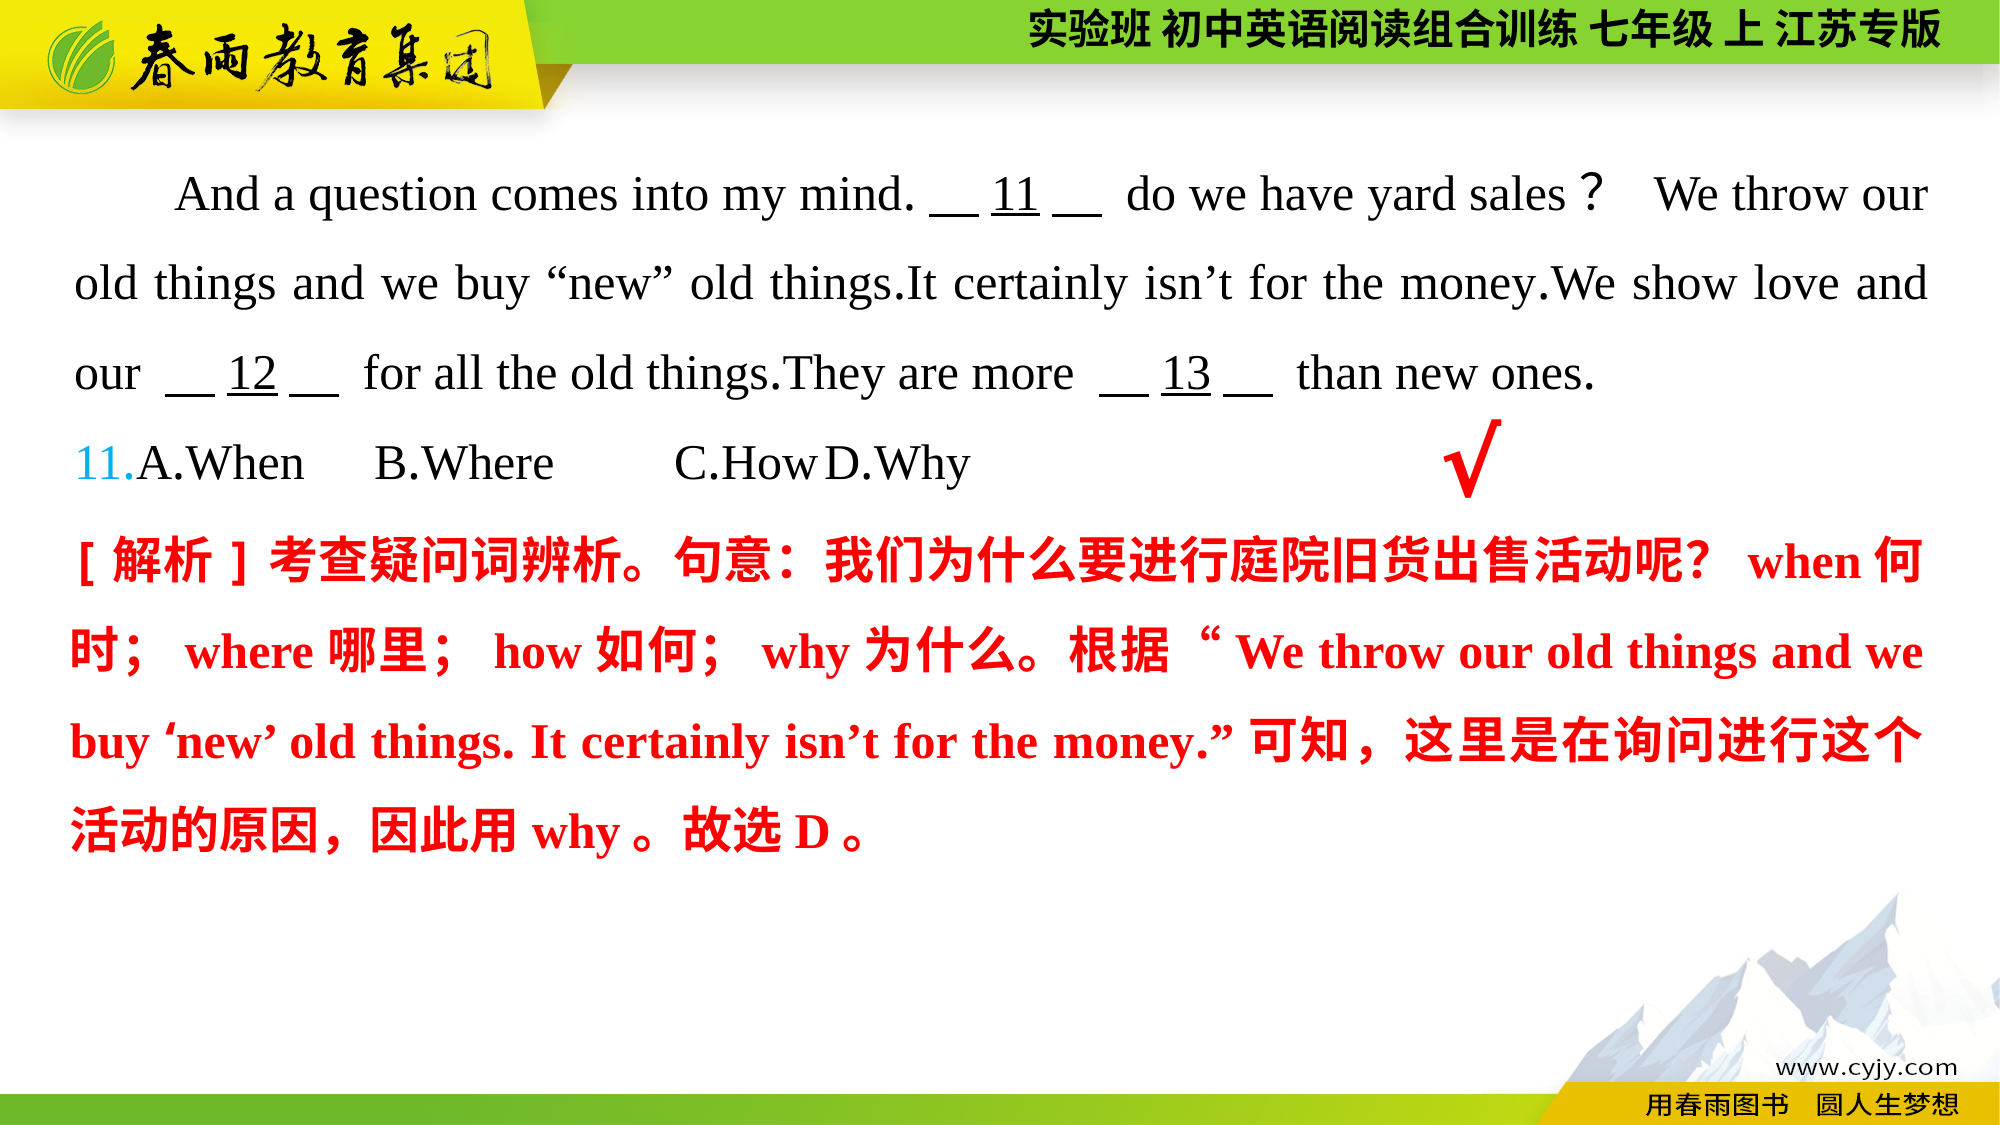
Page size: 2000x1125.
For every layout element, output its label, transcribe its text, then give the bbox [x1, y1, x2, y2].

picture [0, 0, 2000, 1125]
text_box [解析]考查疑问词辨析。句意：我们为什么要进行庭院旧货出售活动呢？when何时；where哪里；how如何；why为什么。根据“We throw our old things and we buy ‘new’ old things. It certainly isn’t for the money.”可知，这里是在询问进行这个活动的原因，因此用why。故选D。 [54, 490, 1939, 866]
list And a question comes into my mind. 11 do we have yard sales？ We throw our old things and we buy “new” old things.It certainly isn’t for the money.We show love and our 12 for all the old things.They are more 13 than new ones. 11.A.When B.Where C.How D.Why [59, 122, 1944, 502]
